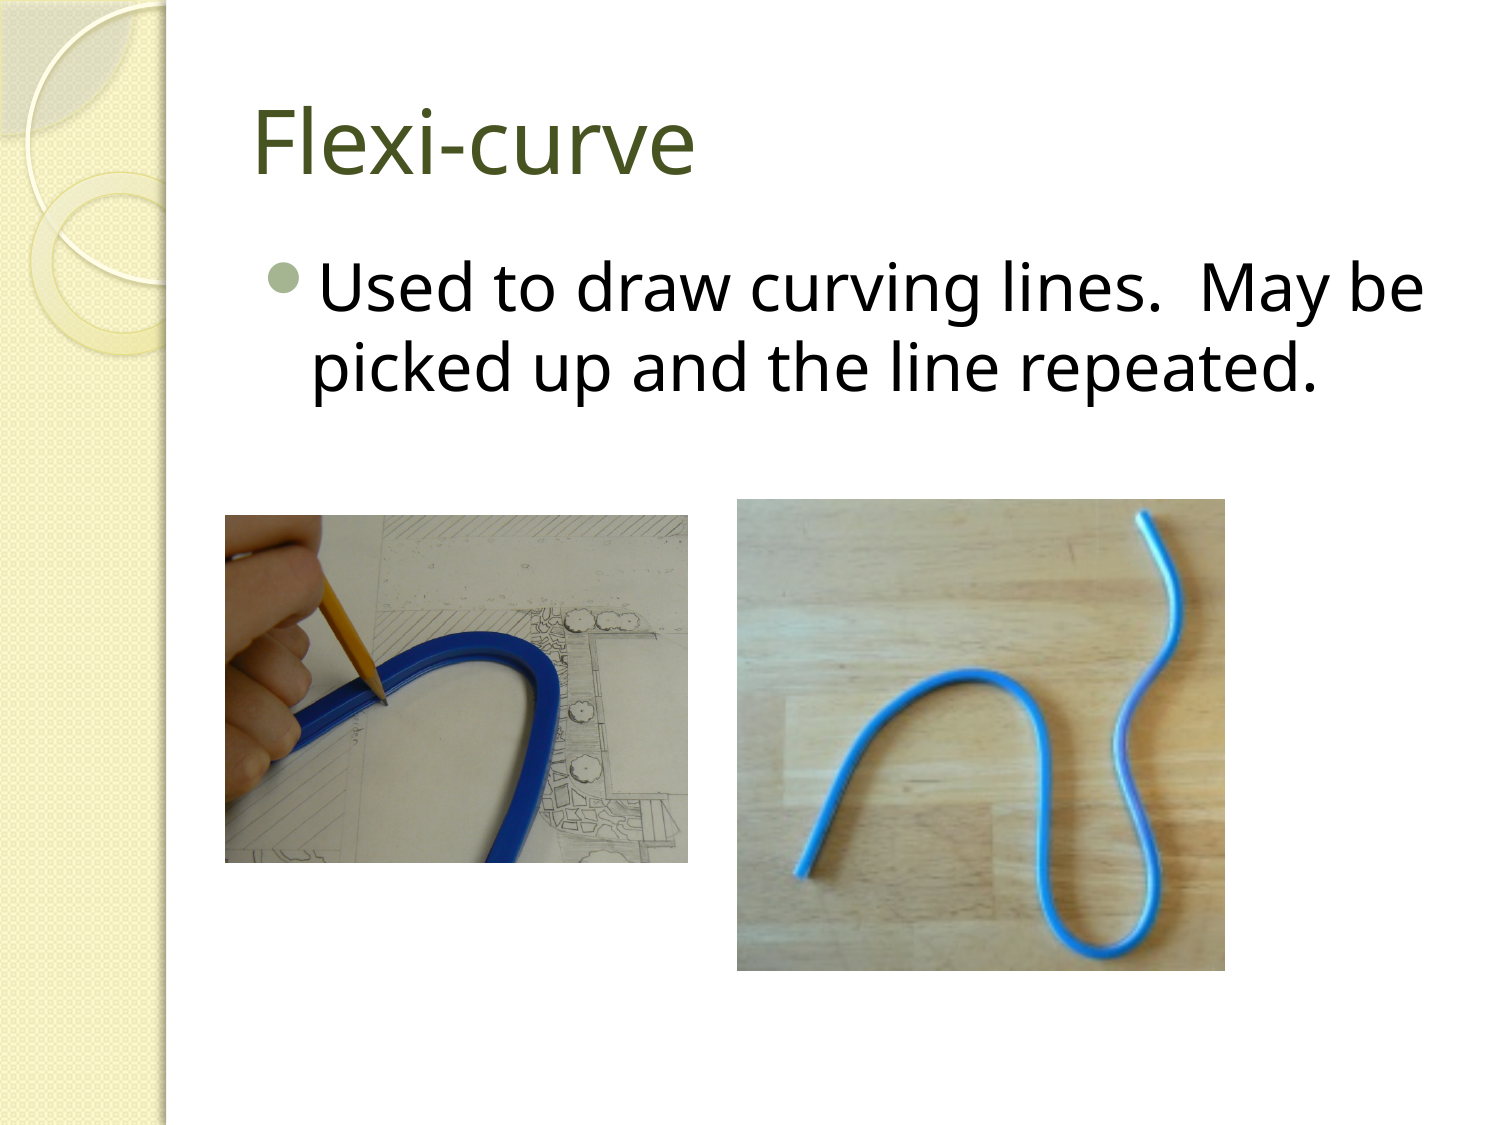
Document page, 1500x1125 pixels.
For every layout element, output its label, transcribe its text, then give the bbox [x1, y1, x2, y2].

title Flexi-curve [235, 45, 1466, 233]
picture [737, 499, 1226, 971]
picture [224, 515, 688, 863]
list Used to draw curving lines. May be picked up and the line repeated. [235, 237, 1466, 1025]
